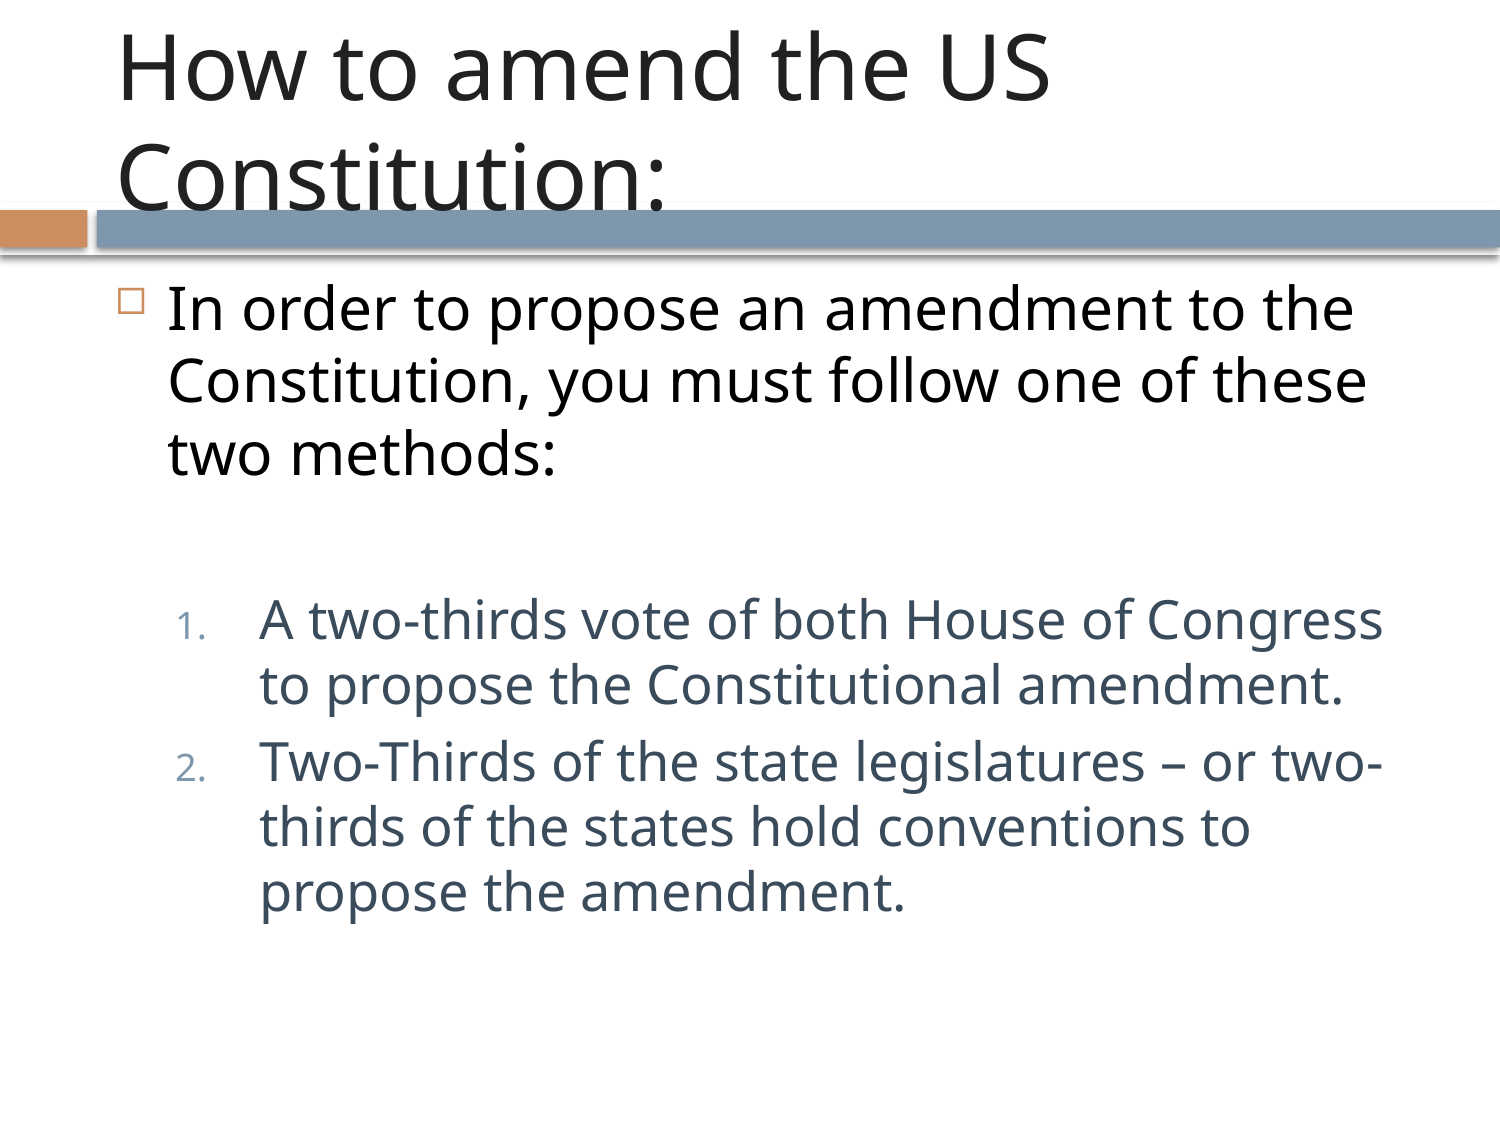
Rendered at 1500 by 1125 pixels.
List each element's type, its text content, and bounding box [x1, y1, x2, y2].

title How to amend the US Constitution: [100, 37, 1438, 200]
list In order to propose an amendment to the Constitution, you must follow one of these two methods: A two-thirds vote of both House of Congress to propose the Constitutional amendment. Two-Thirds of the state legislatures – or two-thirds of the states hold conventions to propose the amendment. [100, 262, 1463, 1000]
